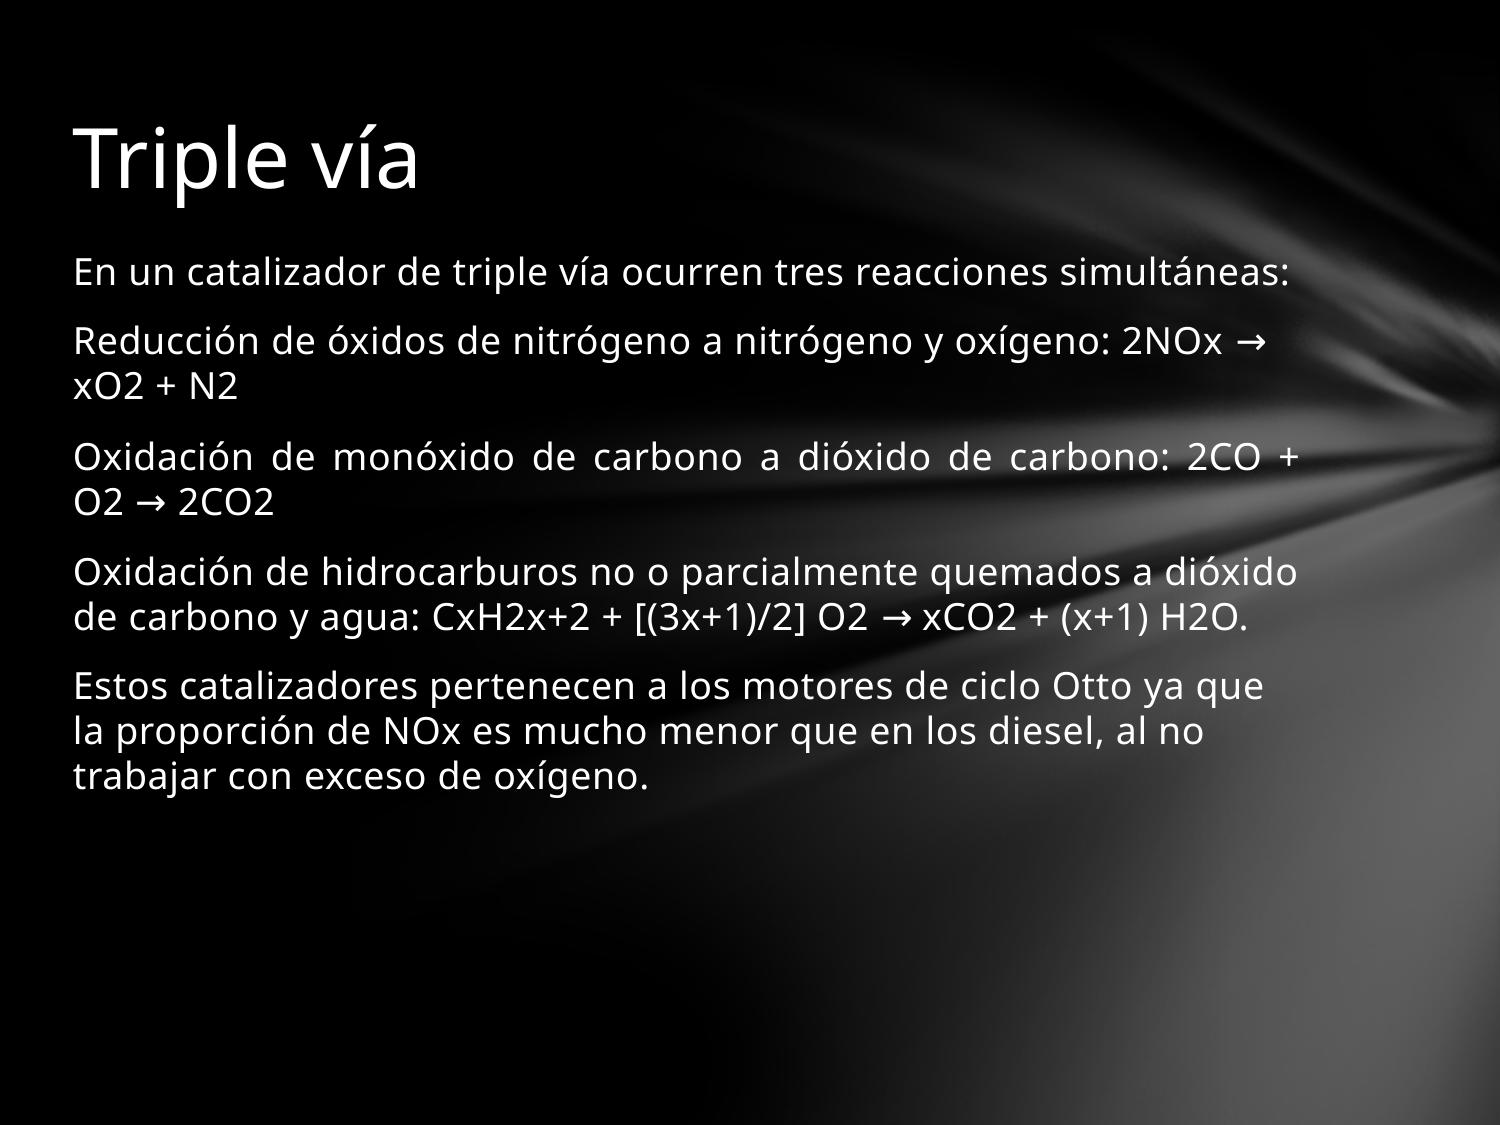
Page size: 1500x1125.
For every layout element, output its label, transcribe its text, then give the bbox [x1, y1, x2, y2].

title Triple vía [57, 37, 1318, 213]
list En un catalizador de triple vía ocurren tres reacciones simultáneas: Reducción de óxidos de nitrógeno a nitrógeno y oxígeno: 2NOx → xO2 + N2 Oxidación de monóxido de carbono a dióxido de carbono: 2CO + O2 → 2CO2 Oxidación de hidrocarburos no o parcialmente quemados a dióxido de carbono y agua: CxH2x+2 + [(3x+1)/2] O2 → xCO2 + (x+1) H2O. Estos catalizadores pertenecen a los motores de ciclo Otto ya que la proporción de NOx es mucho menor que en los diesel, al no trabajar con exceso de oxígeno. [57, 239, 1318, 1015]
